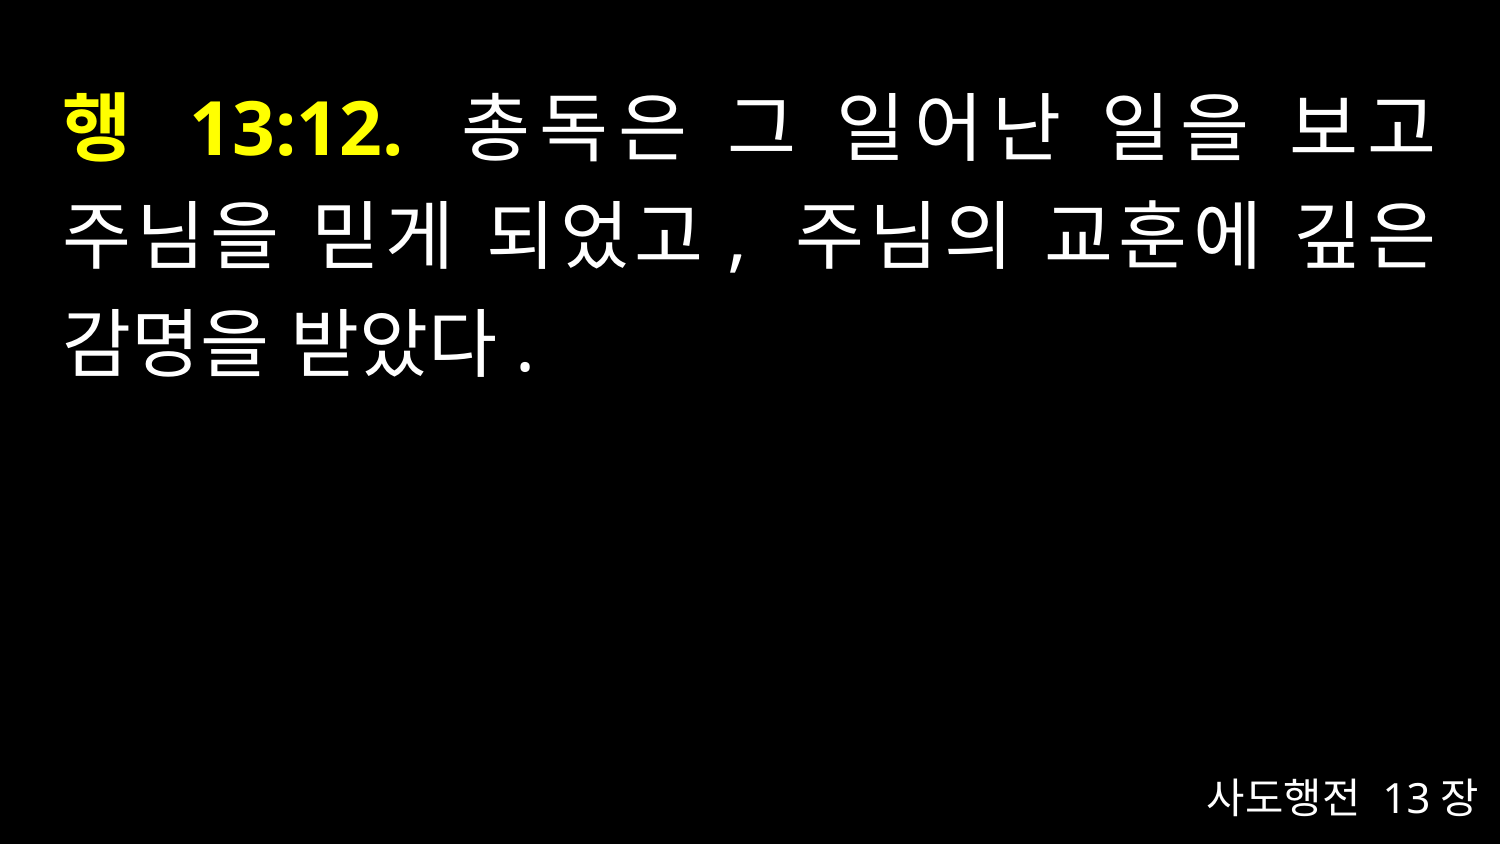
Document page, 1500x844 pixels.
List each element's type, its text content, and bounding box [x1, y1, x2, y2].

title 행 13:12. 총독은 그 일어난 일을 보고 주님을 믿게 되었고, 주님의 교훈에 깊은 감명을 받았다. [0, 0, 1500, 844]
subtitle 사도행전 13장 [916, 770, 1500, 844]
